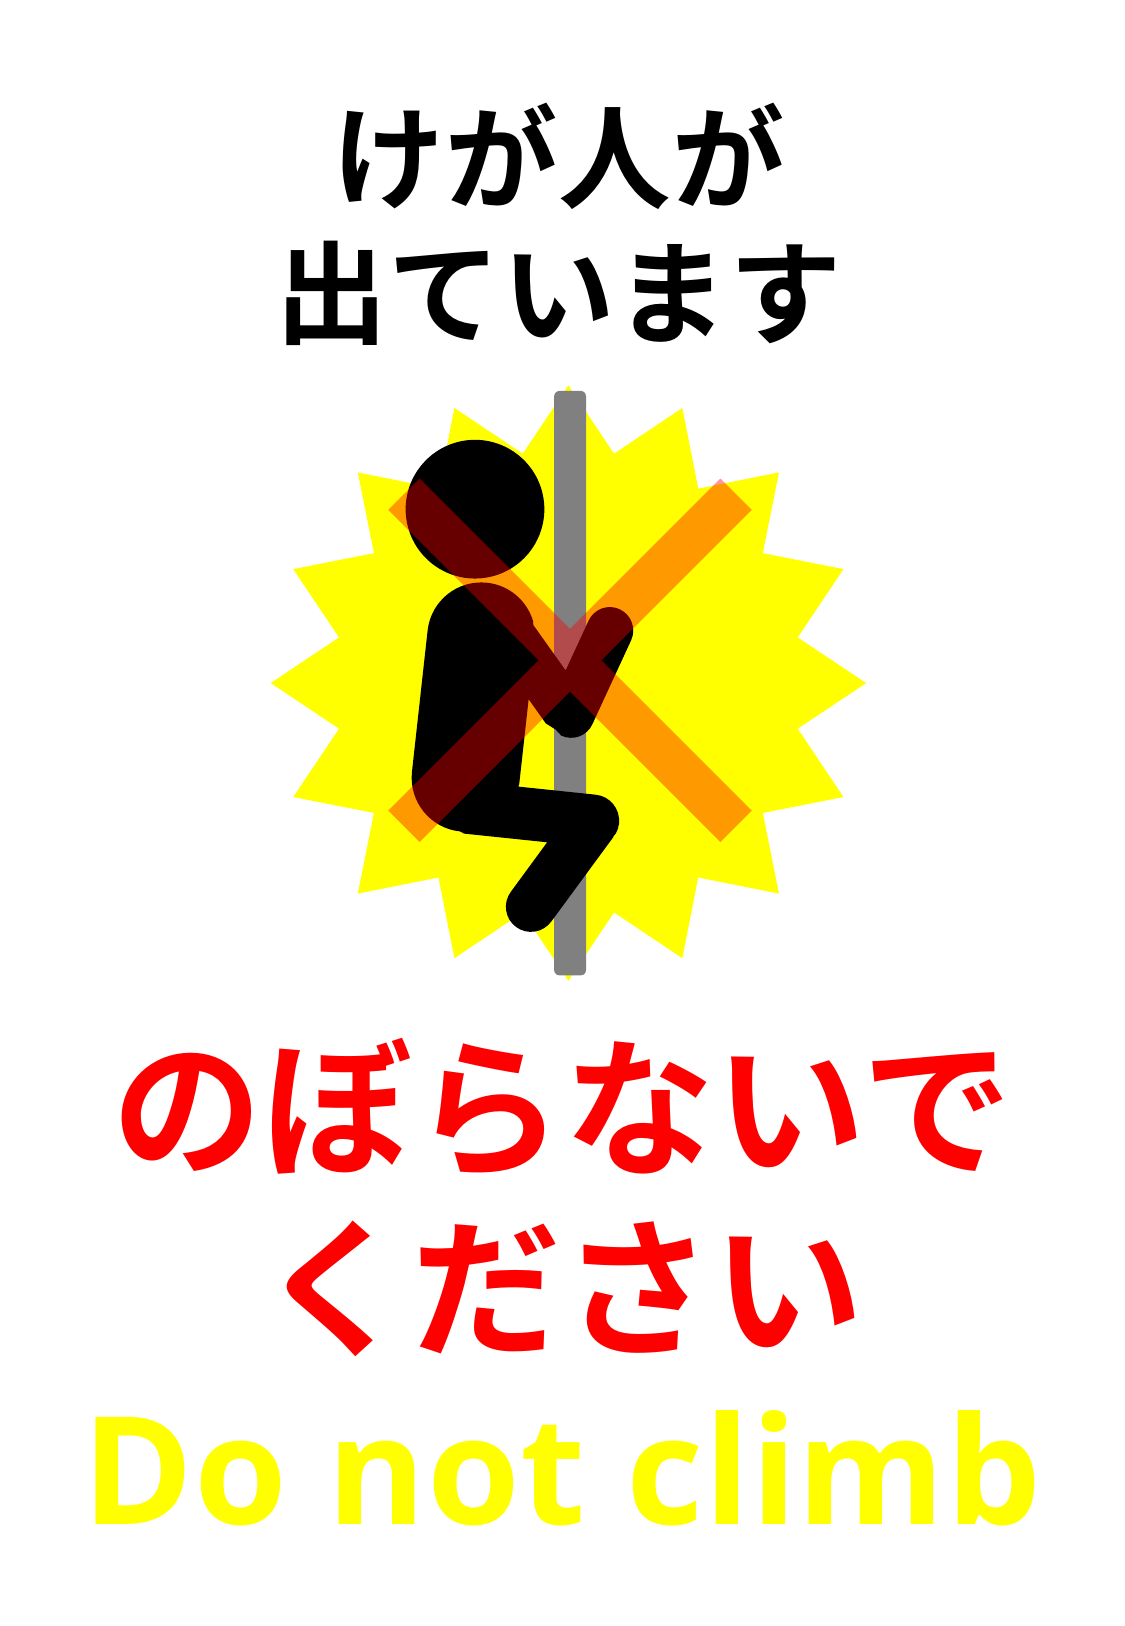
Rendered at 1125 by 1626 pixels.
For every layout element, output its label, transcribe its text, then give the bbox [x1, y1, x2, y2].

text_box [270, 385, 867, 982]
text_box のぼらないで ください Do not climb [0, 1006, 1125, 1562]
text_box けが人が 出ています [0, 80, 1125, 366]
